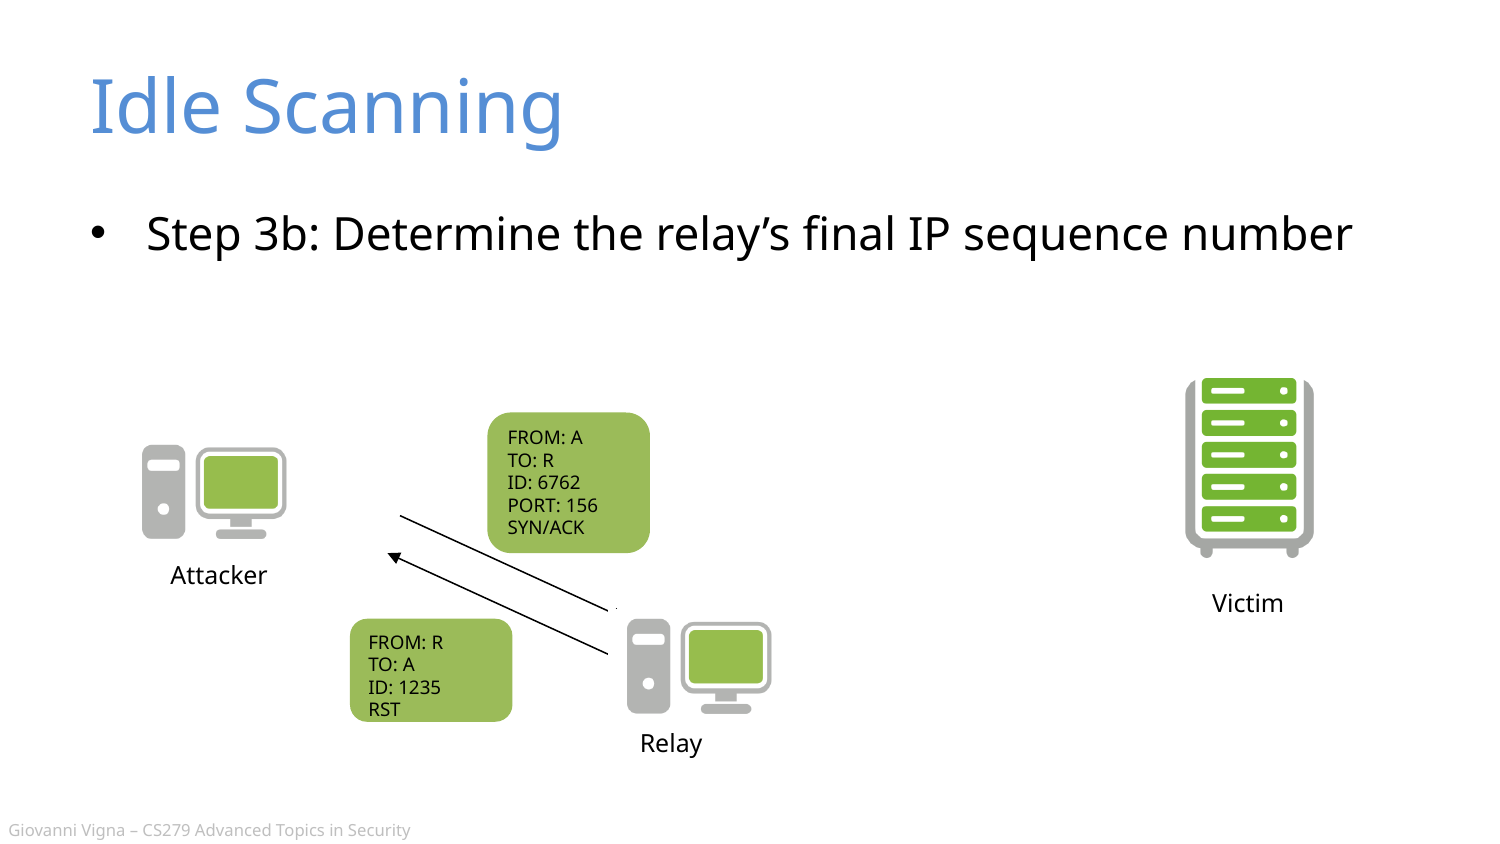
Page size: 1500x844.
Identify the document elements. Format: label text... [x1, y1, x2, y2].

text_box FROM: R TO: A ID: 1235 RST [349, 618, 513, 722]
title Idle Scanning [75, 33, 1425, 175]
text_box Relay [626, 735, 716, 765]
list Step 3b: Determine the relay’s final IP sequence number [75, 196, 1425, 813]
text_box FROM: A TO: R ID: 6762 PORT: 156 SYN/ACK [487, 412, 650, 553]
picture [123, 435, 305, 554]
picture [607, 609, 790, 728]
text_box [399, 515, 626, 608]
picture [1173, 377, 1325, 560]
text_box Attacker [156, 563, 282, 597]
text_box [387, 552, 613, 657]
text_box Victim [1198, 581, 1298, 625]
